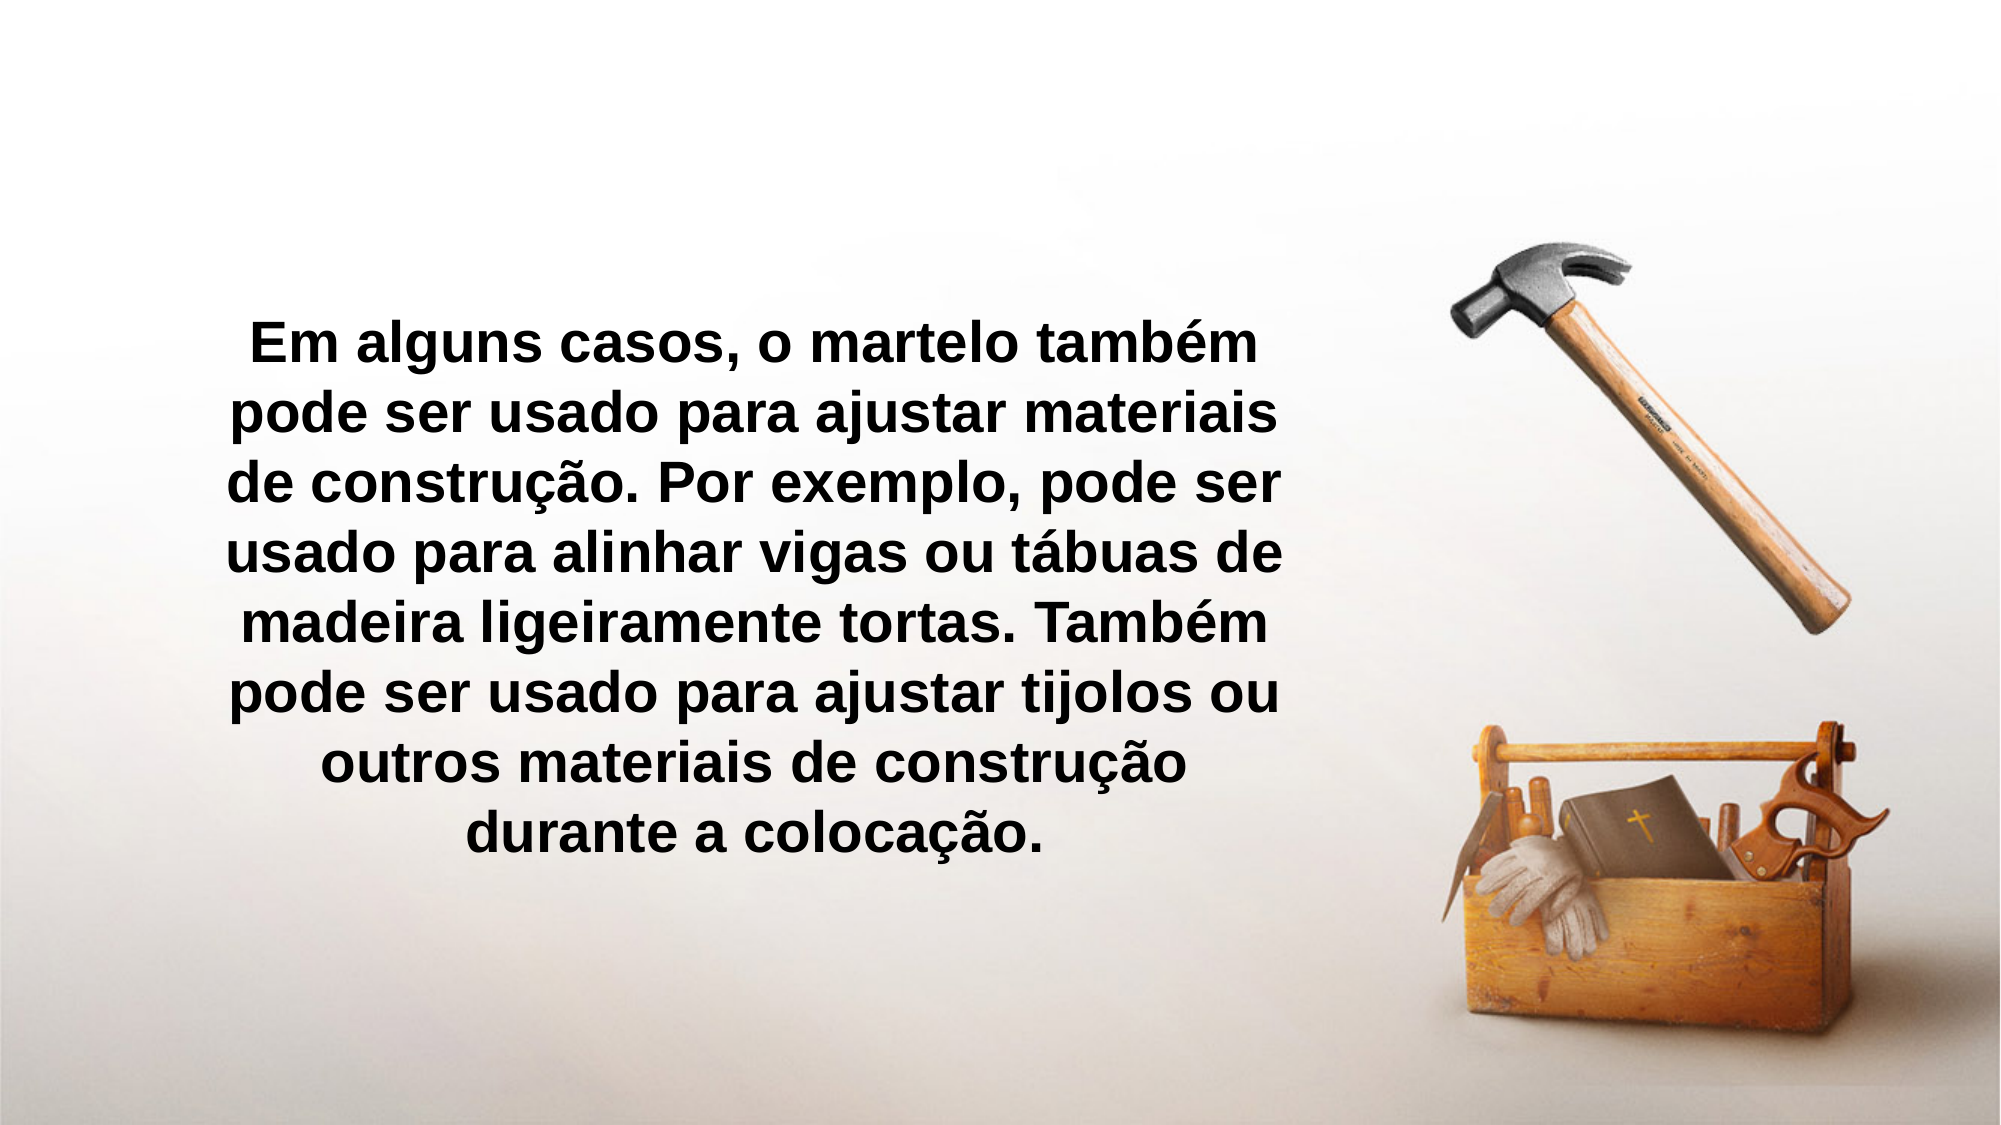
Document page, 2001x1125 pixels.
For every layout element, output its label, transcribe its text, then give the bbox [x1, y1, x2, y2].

picture [0, 0, 2001, 1125]
text_box Em alguns casos, o martelo também pode ser usado para ajustar materiais de construção. Por exemplo, pode ser usado para alinhar vigas ou tábuas de madeira ligeiramente tortas. Também pode ser usado para ajustar tijolos ou outros materiais de construção durante a colocação. [206, 297, 1304, 872]
